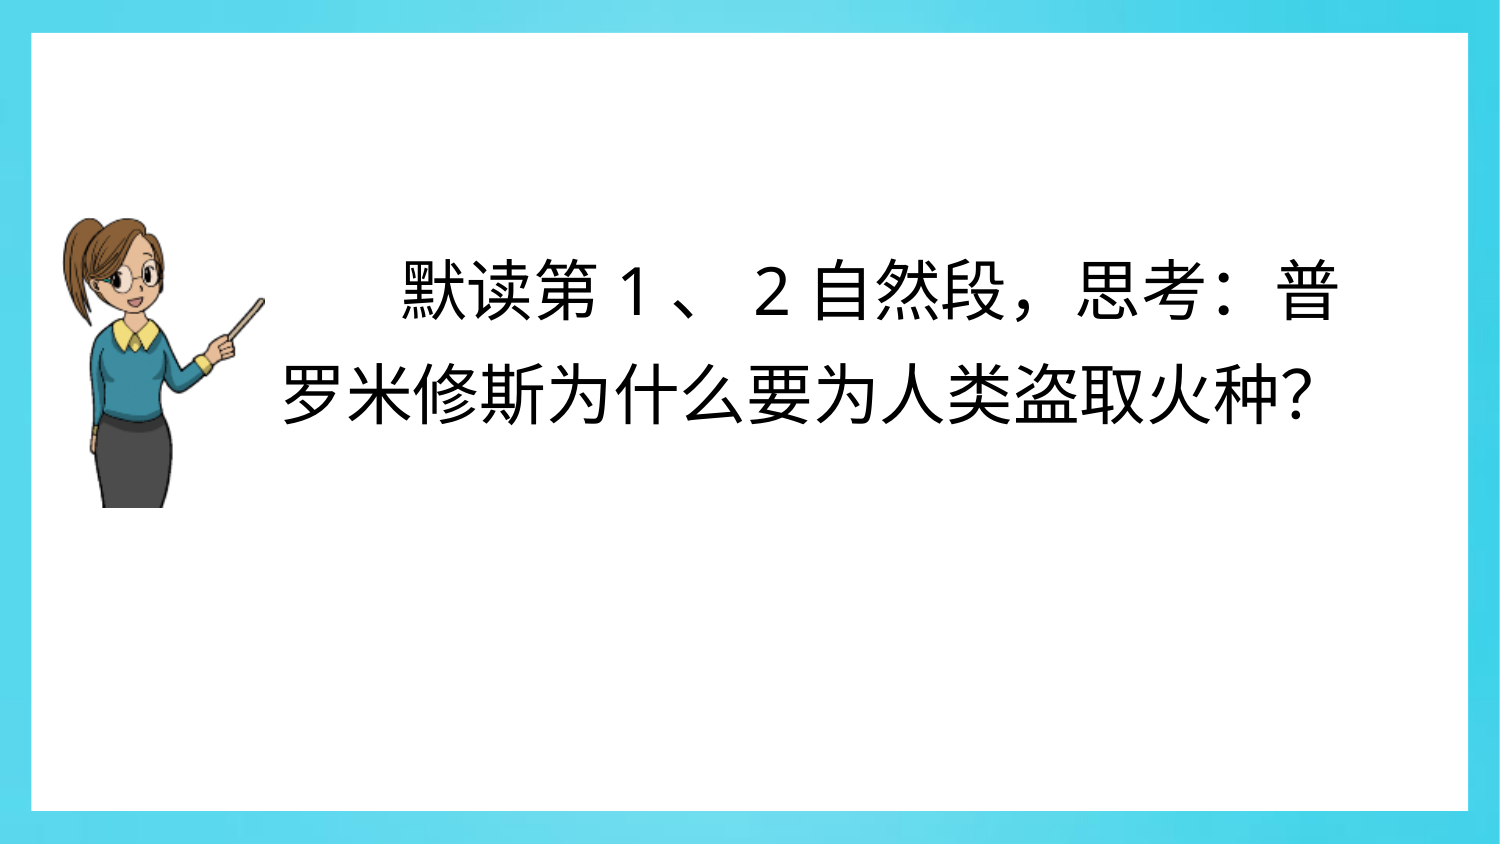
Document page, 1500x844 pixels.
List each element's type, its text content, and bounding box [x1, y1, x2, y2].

text_box 默读第1、2自然段，思考：普罗米修斯为什么要为人类盗取火种？ [266, 217, 1418, 440]
picture [0, 0, 1500, 844]
